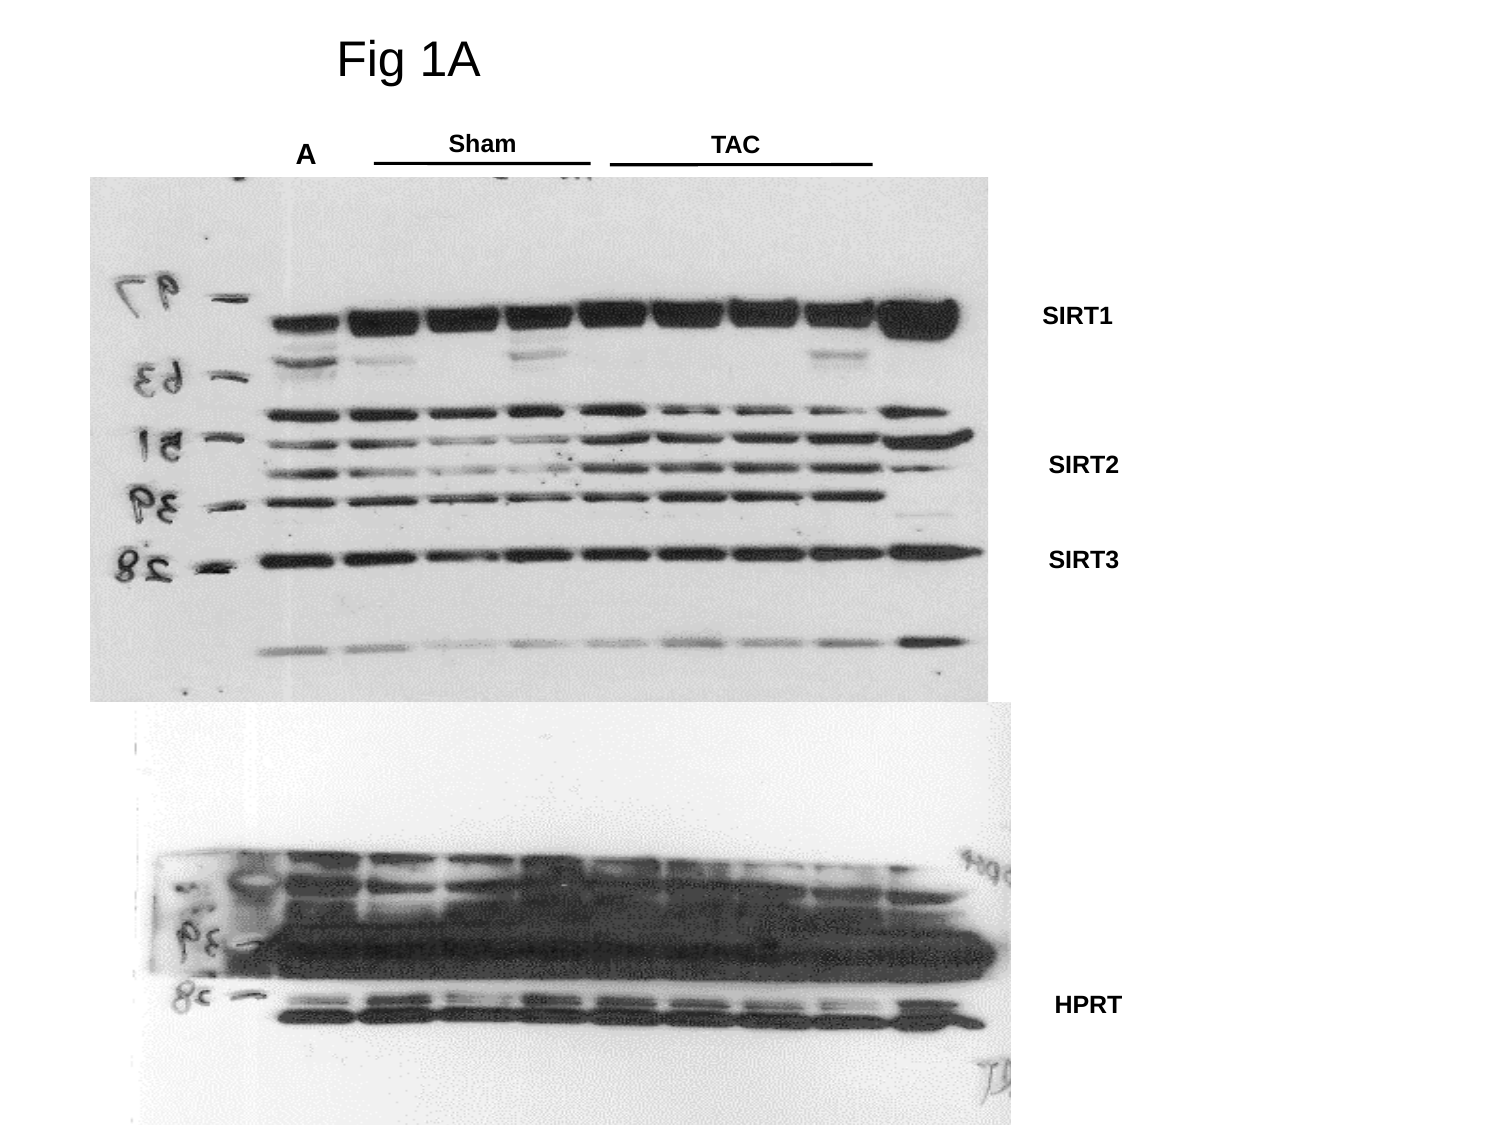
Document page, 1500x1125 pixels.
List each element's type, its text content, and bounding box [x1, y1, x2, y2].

text_box Fig 1A [321, 19, 988, 94]
text_box A [280, 128, 332, 175]
picture [89, 176, 1012, 1125]
text_box Sham [433, 120, 638, 165]
text_box TAC [696, 121, 901, 167]
text_box SIRT3 [1033, 535, 1238, 581]
text_box SIRT1 [1027, 292, 1232, 337]
text_box SIRT2 [1033, 441, 1238, 487]
text_box HPRT [1039, 980, 1244, 1026]
